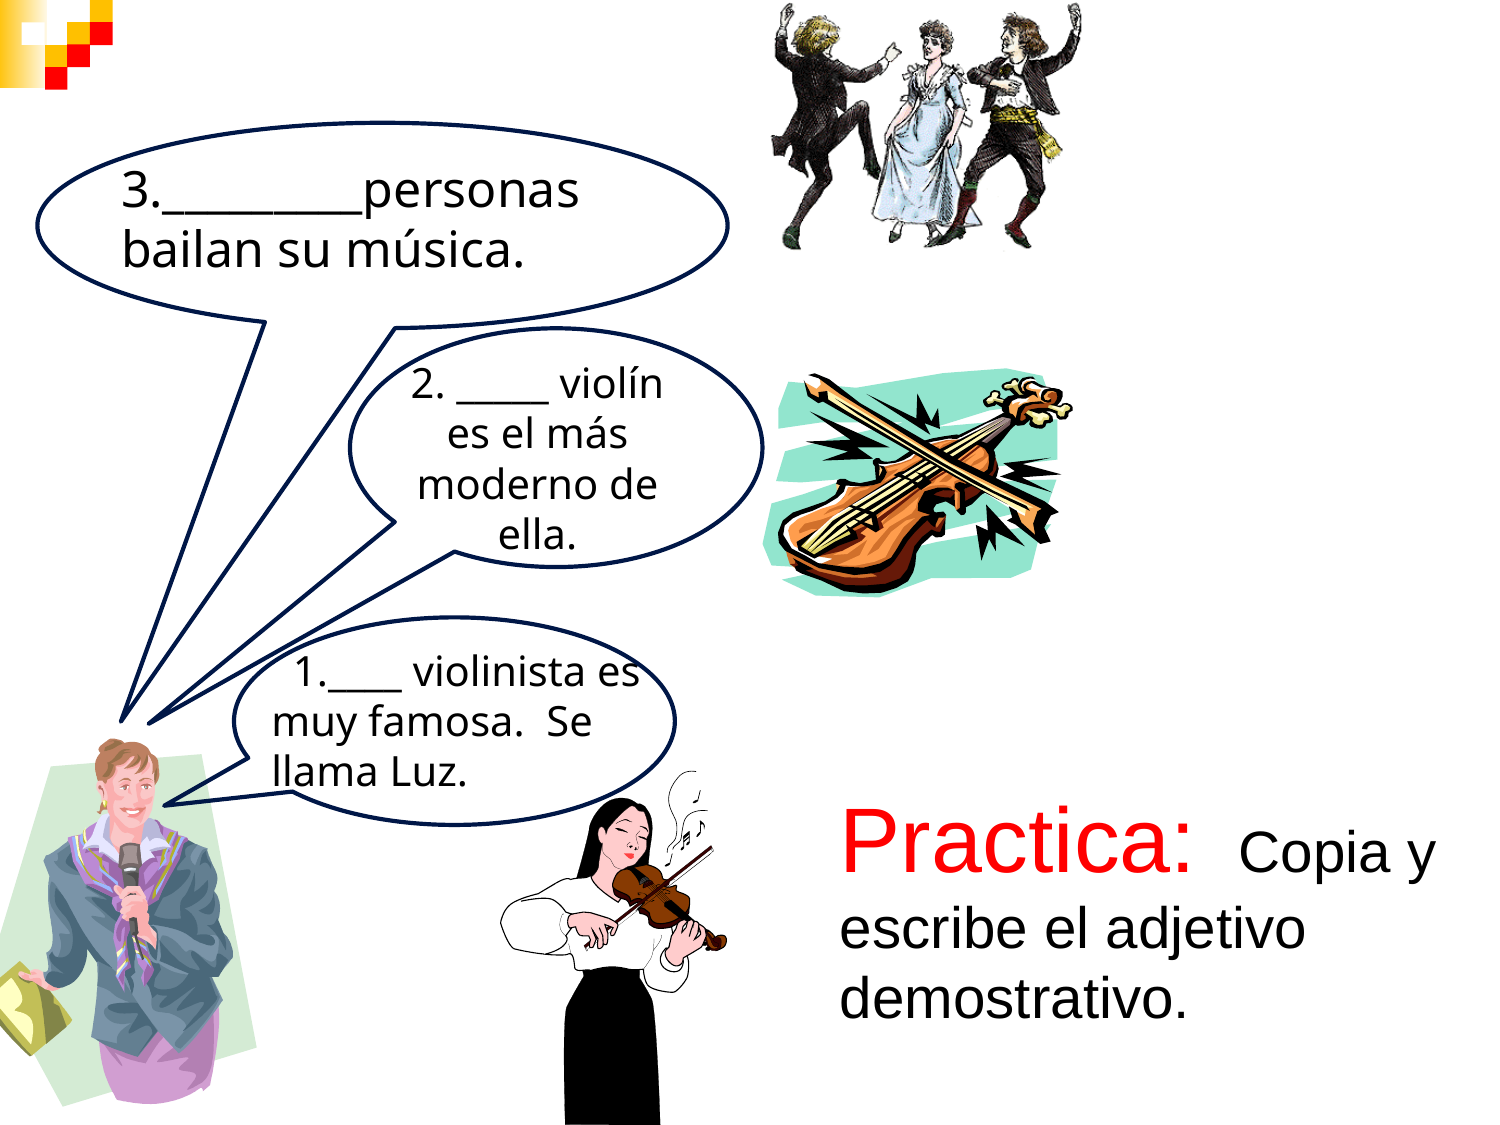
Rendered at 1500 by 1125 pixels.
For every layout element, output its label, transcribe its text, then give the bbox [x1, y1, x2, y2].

picture [499, 770, 728, 1125]
text_box 1.____ violinista es muy famosa. Se llama Luz. [593, 637, 663, 682]
picture [764, 0, 1091, 256]
text_box 2. _____ violín es el más moderno de ella. [375, 349, 432, 386]
picture [0, 734, 257, 1111]
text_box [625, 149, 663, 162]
text_box Practica: Copia y escribe el adjetivo demostrativo. [824, 773, 1500, 1073]
text_box [35, 120, 730, 724]
text_box 1.____ violinista es muy famosa. Se llama Luz. [256, 637, 316, 672]
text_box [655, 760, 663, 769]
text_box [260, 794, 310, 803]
picture [762, 366, 1076, 600]
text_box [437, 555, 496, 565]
text_box [231, 615, 677, 828]
text_box [146, 326, 757, 726]
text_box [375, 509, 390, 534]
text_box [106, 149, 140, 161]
text_box 2. _____ violín es el más moderno de ella. [617, 537, 700, 565]
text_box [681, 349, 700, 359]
